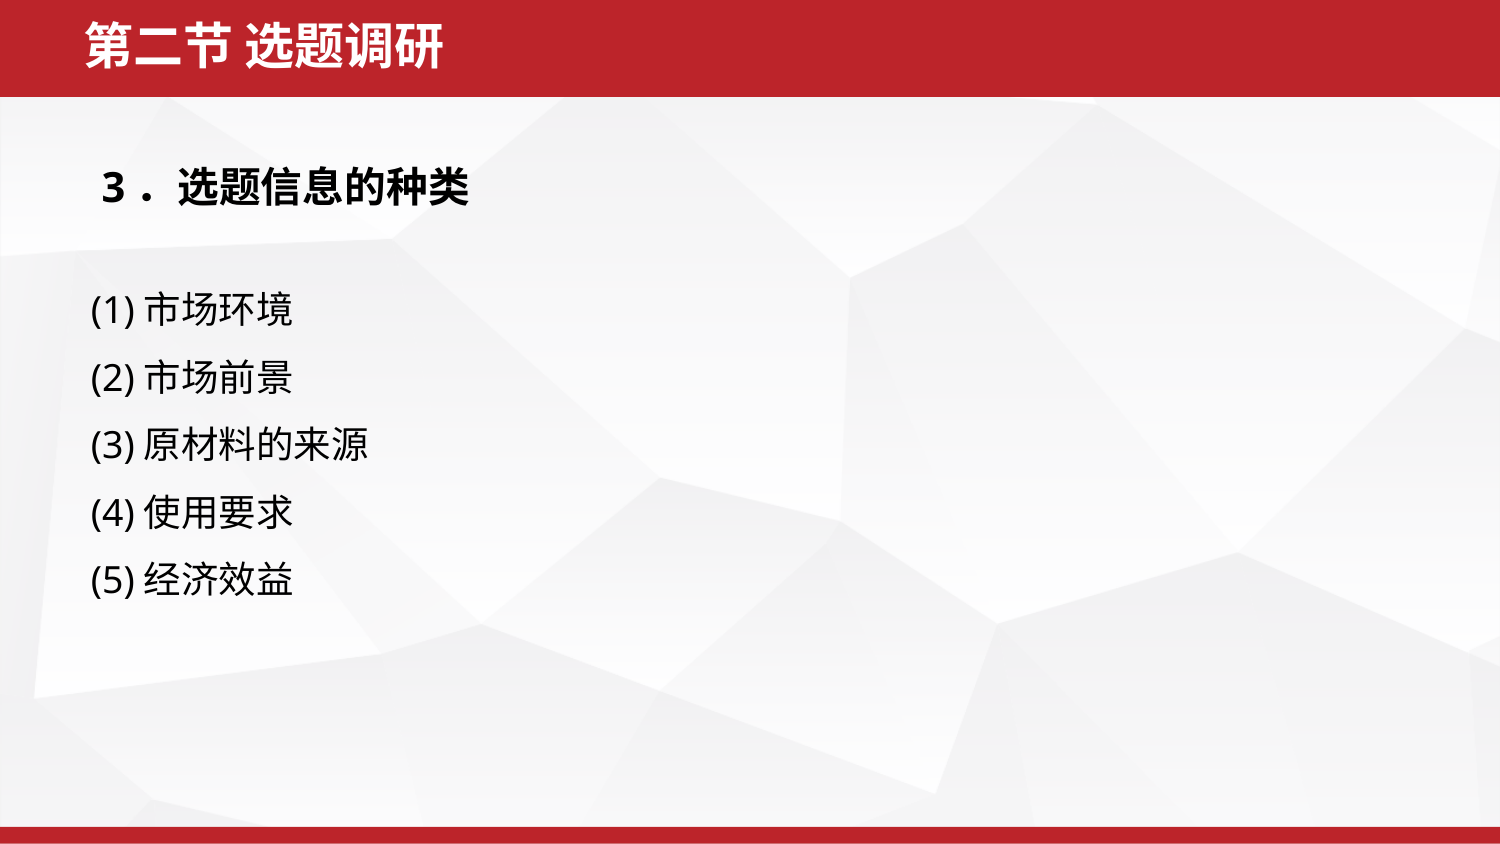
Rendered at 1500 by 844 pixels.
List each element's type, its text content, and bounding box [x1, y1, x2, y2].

title 第二节 选题调研 [71, 0, 1200, 97]
text_box 3．选题信息的种类 [79, 154, 1178, 217]
picture [0, 97, 1500, 826]
text_box (1)市场环境 (2)市场前景 (3)原材料的来源 (4)使用要求 (5)经济效益 [79, 257, 1446, 607]
